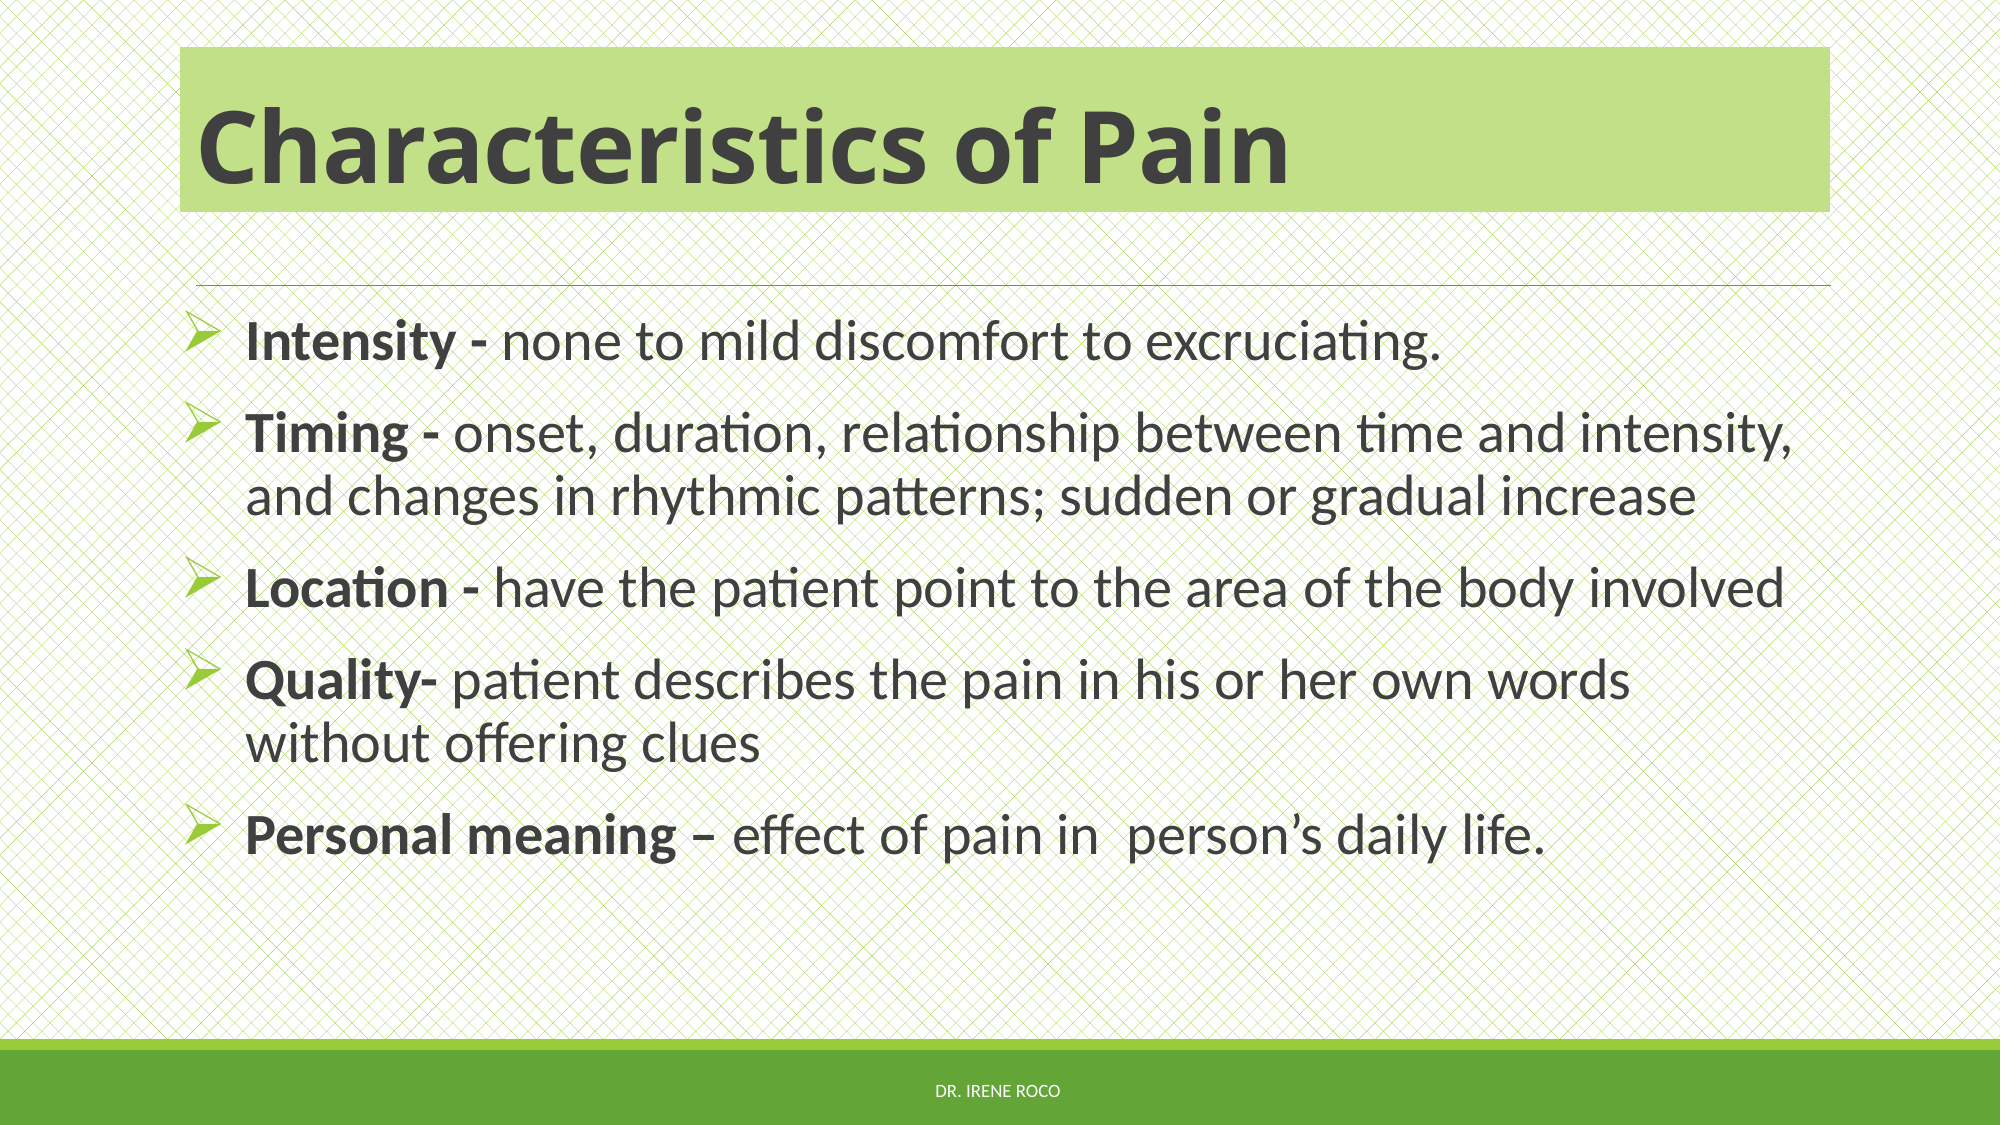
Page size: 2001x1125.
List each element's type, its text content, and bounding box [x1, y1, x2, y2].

footer Dr. Irene Roco [604, 1059, 1396, 1120]
title Characteristics of Pain [180, 47, 1830, 212]
list Intensity - none to mild discomfort to excruciating. Timing - onset, duration, relationship between time and intensity, and changes in rhythmic patterns; sudden or gradual increase Location - have the patient point to the area of the body involved Quality- patient describes the pain in his or her own words without offering clues Personal meaning – effect of pain in person’s daily life. [180, 302, 1830, 963]
